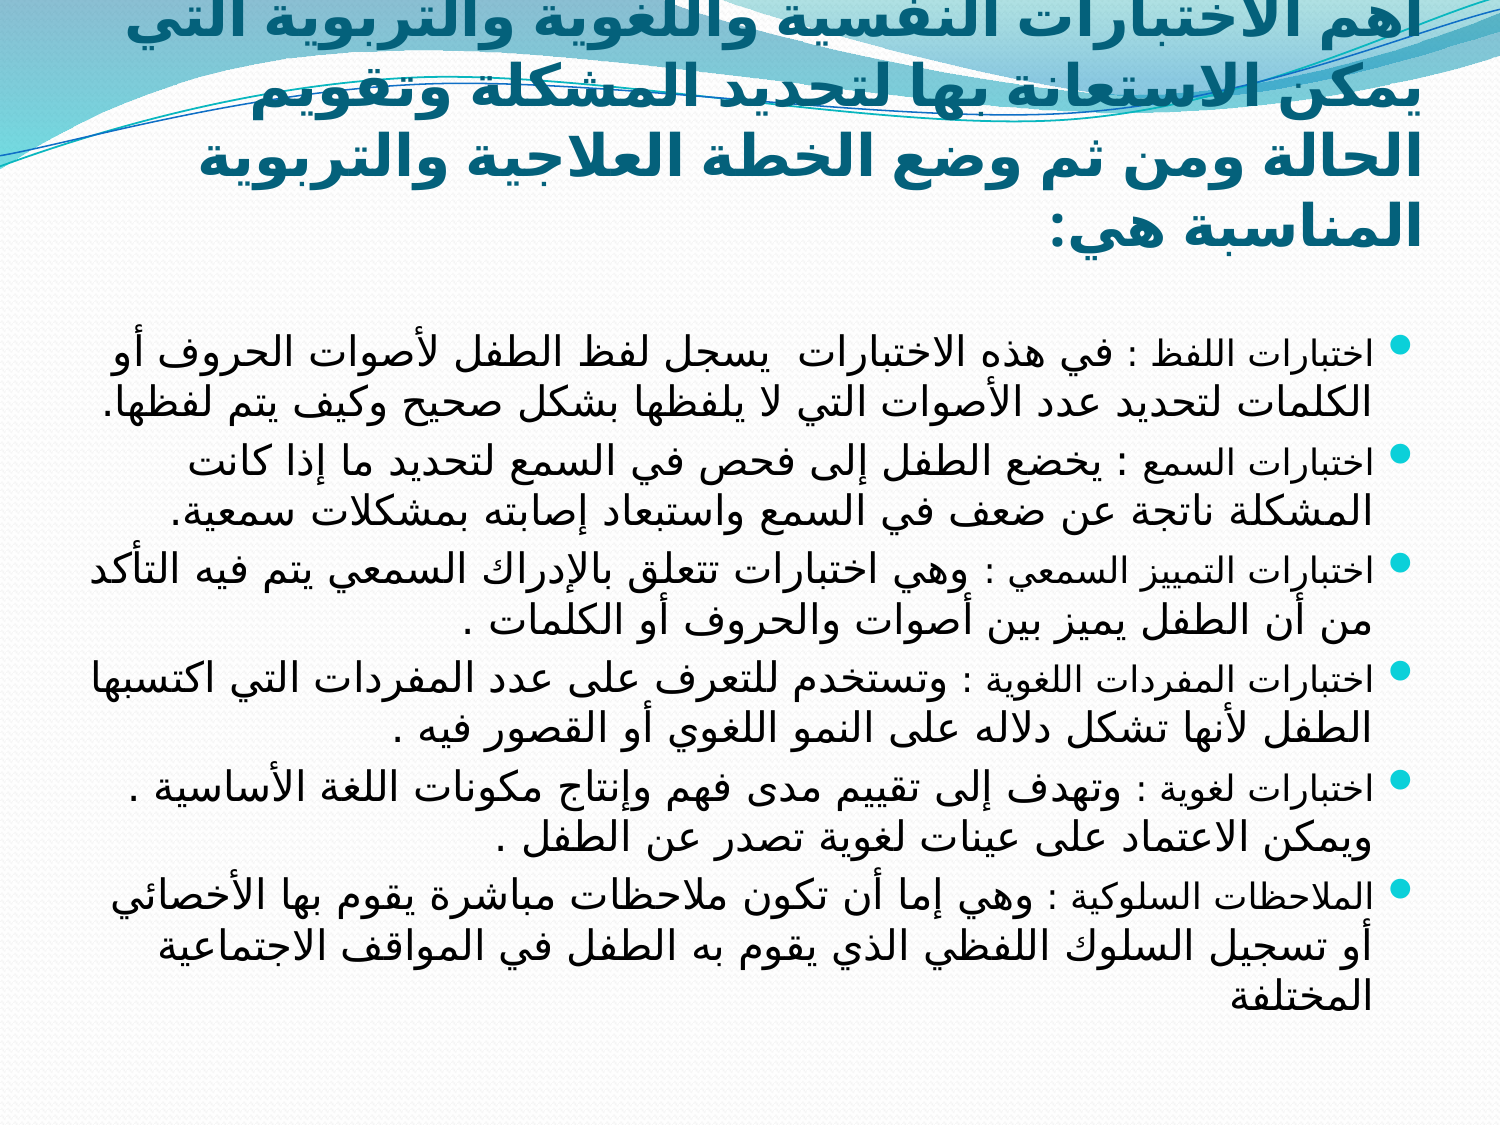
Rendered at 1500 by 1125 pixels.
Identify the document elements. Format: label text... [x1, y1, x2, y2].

title أهم الاختبارات النفسية واللغوية والتربوية التي يمكن الاستعانة بها لتحديد المشكلة وتقويم الحالة ومن ثم وضع الخطة العلاجية والتربوية المناسبة هي: [75, 58, 1425, 258]
list اختبارات اللفظ : في هذه الاختبارات يسجل لفظ الطفل لأصوات الحروف أو الكلمات لتحديد عدد الأصوات التي لا يلفظها بشكل صحيح وكيف يتم لفظها. اختبارات السمع : يخضع الطفل إلى فحص في السمع لتحديد ما إذا كانت المشكلة ناتجة عن ضعف في السمع واستبعاد إصابته بمشكلات سمعية. اختبارات التمييز السمعي : وهي اختبارات تتعلق بالإدراك السمعي يتم فيه التأكد من أن الطفل يميز بين أصوات والحروف أو الكلمات . اختبارات المفردات اللغوية : وتستخدم للتعرف على عدد المفردات التي اكتسبها الطفل لأنها تشكل دلاله على النمو اللغوي أو القصور فيه . اختبارات لغوية : وتهدف إلى تقييم مدى فهم وإنتاج مكونات اللغة الأساسية . ويمكن الاعتماد على عينات لغوية تصدر عن الطفل . الملاحظات السلوكية : وهي إما أن تكون ملاحظات مباشرة يقوم بها الأخصائي أو تسجيل السلوك اللفظي الذي يقوم به الطفل في المواقف الاجتماعية المختلفة [75, 317, 1425, 1038]
